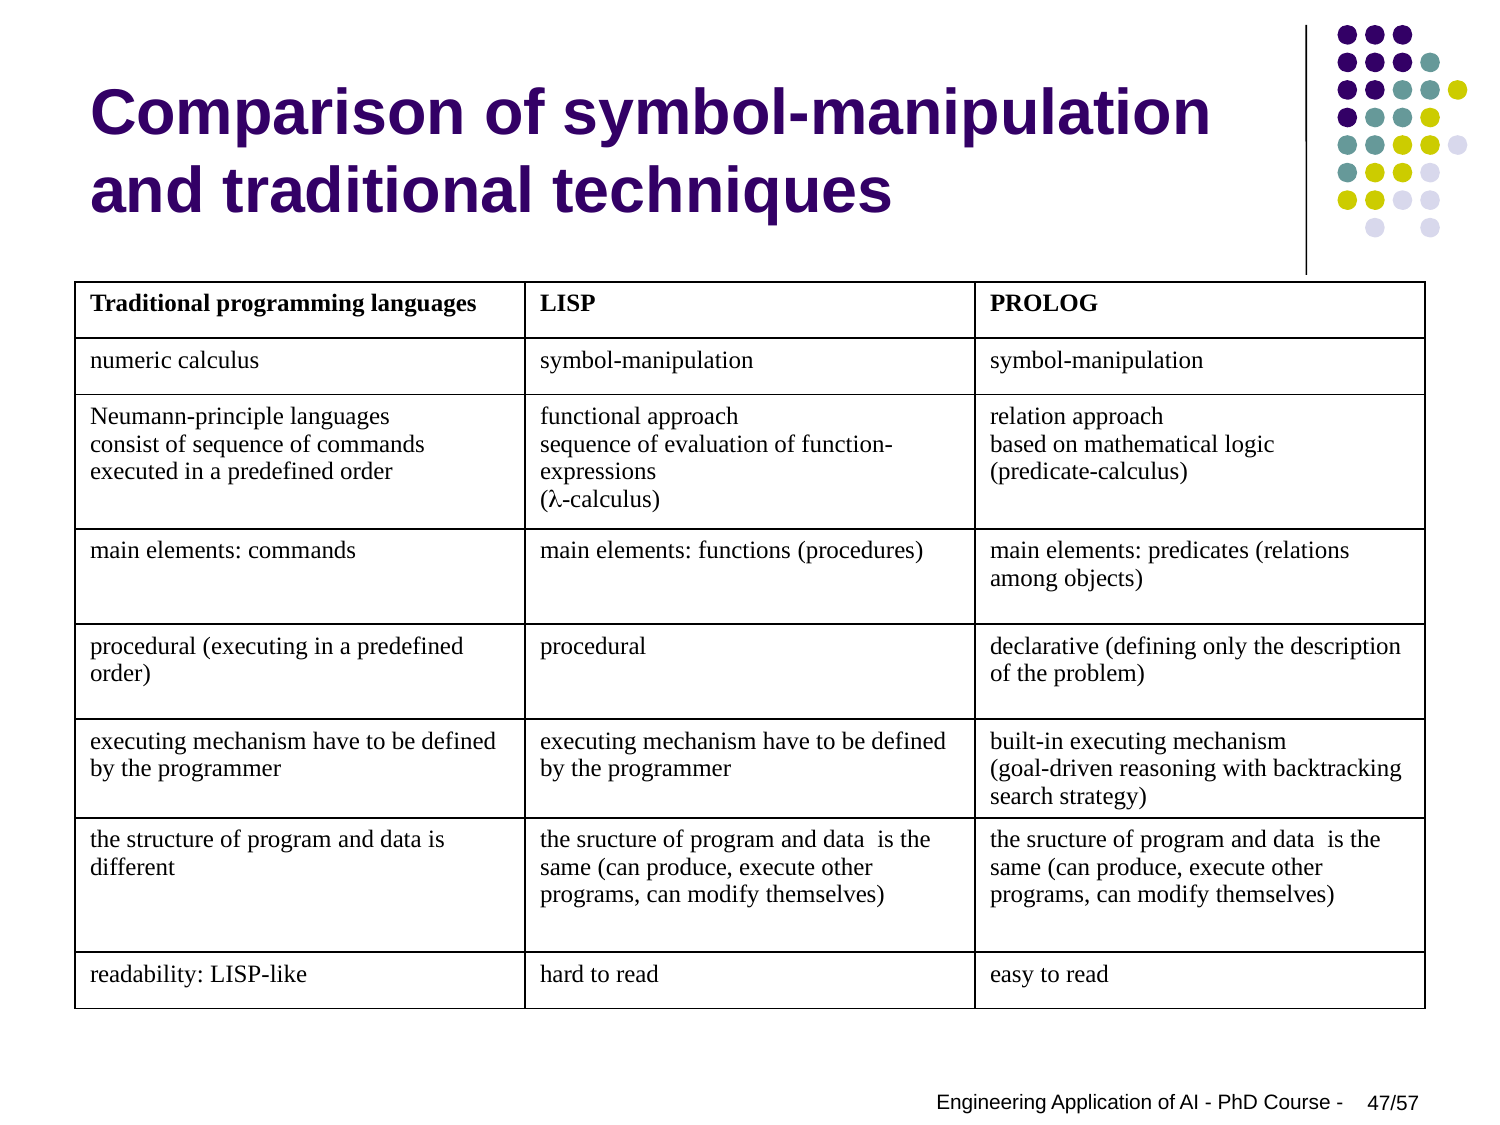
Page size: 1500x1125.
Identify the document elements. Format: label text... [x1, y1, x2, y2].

table_cell Neumann-principle languages consist of sequence of commands executed in a predefined order [76, 395, 524, 528]
table_cell hard to read [526, 953, 974, 1008]
table_header LISP [526, 283, 974, 337]
table_cell numeric calculus [76, 339, 524, 394]
table_cell the sructure of program and data is the same (can produce, execute other programs, can modify themselves) [526, 819, 974, 951]
title Comparison of symbol-manipulation and traditional techniques [74, 19, 1313, 233]
table_cell procedural (executing in a predefined order) [76, 625, 524, 718]
table_cell main elements: commands [76, 530, 524, 623]
footer Engineering Application of AI - PhD Course - [855, 1080, 1365, 1125]
table_cell symbol-manipulation [526, 339, 974, 394]
table_header Traditional programming languages [76, 283, 524, 337]
table_cell the sructure of program and data is the same (can produce, execute other programs, can modify themselves) [976, 819, 1424, 951]
table_cell declarative (defining only the description of the problem) [976, 625, 1424, 718]
table_cell the structure of program and data is different [76, 819, 524, 951]
table_cell built-in executing mechanism (goal-driven reasoning with backtracking search strategy) [976, 720, 1424, 817]
table_cell main elements: functions (procedures) [526, 530, 974, 623]
table_cell main elements: predicates (relations among objects) [976, 530, 1424, 623]
table_cell relation approach based on mathematical logic (predicate-calculus) [976, 395, 1424, 528]
table_cell symbol-manipulation [976, 339, 1424, 394]
table_cell easy to read [976, 953, 1424, 1008]
table_header PROLOG [976, 283, 1424, 337]
table_cell executing mechanism have to be defined by the programmer [76, 720, 524, 817]
table_cell readability: LISP-like [76, 953, 524, 1008]
table_cell executing mechanism have to be defined by the programmer [526, 720, 974, 817]
slide_number 47/57 [1352, 1082, 1448, 1125]
table_cell procedural [526, 625, 974, 718]
table_cell functional approach sequence of evaluation of function-expressions (-calculus) [526, 395, 974, 528]
